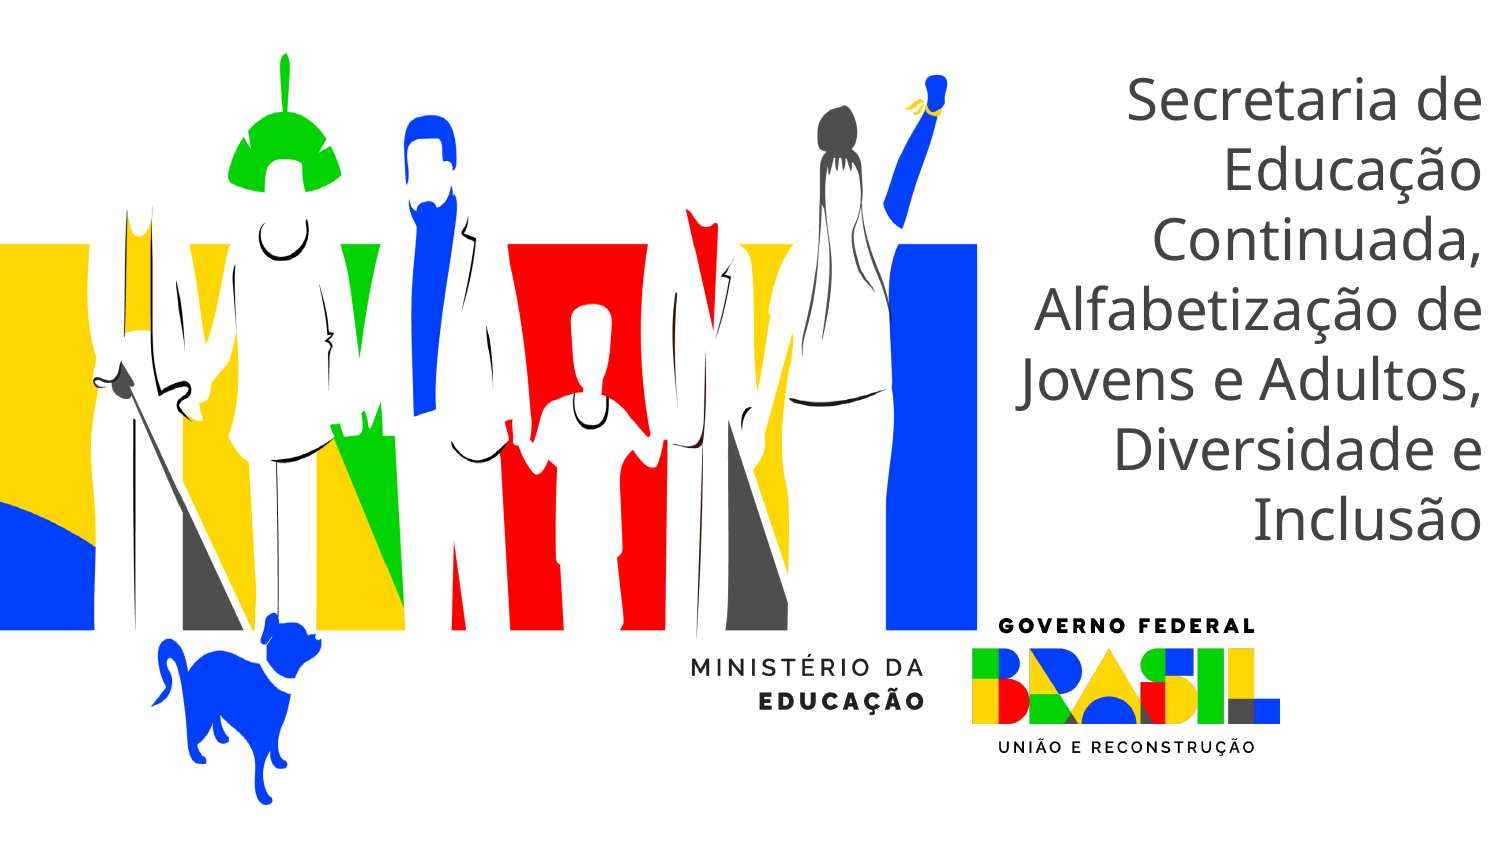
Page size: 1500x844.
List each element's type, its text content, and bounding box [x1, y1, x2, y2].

picture [0, 25, 1280, 832]
text_box Secretaria de Educação Continuada, Alfabetização de Jovens e Adultos, Diversidade e Inclusão [982, 47, 1499, 567]
